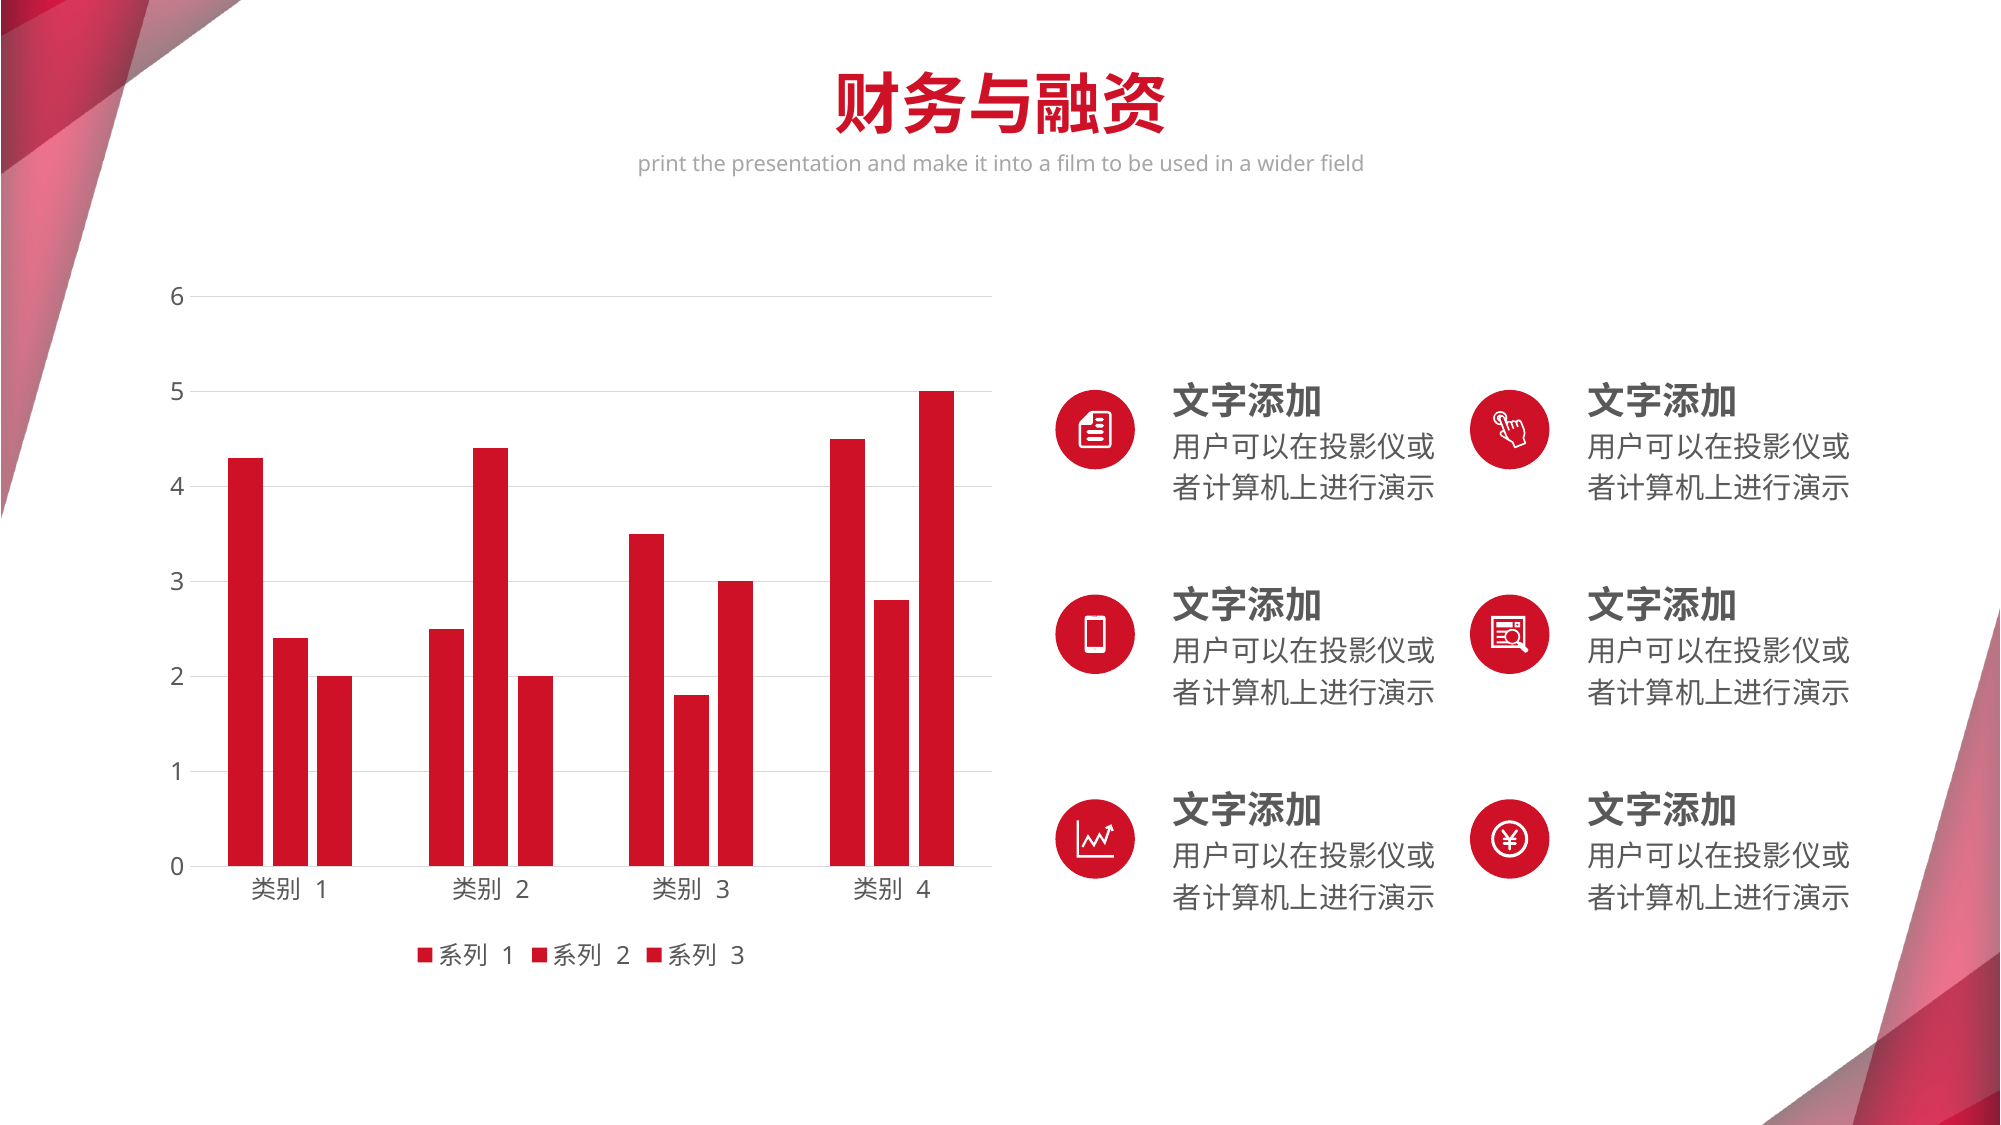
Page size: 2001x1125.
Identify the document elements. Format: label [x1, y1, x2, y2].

chart [152, 265, 1010, 979]
text_box [1055, 389, 1135, 470]
text_box [1469, 799, 1550, 879]
text_box [1572, 769, 1885, 966]
text_box [1055, 594, 1135, 674]
text_box [544, 54, 1459, 184]
text_box [1158, 360, 1470, 556]
text_box [1469, 389, 1550, 470]
text_box [1572, 564, 1885, 761]
picture [1697, 606, 1999, 1125]
text_box [1469, 594, 1550, 674]
text_box [1055, 799, 1135, 879]
text_box [1158, 769, 1470, 966]
text_box [1572, 360, 1885, 556]
text_box [1158, 564, 1470, 761]
picture [2, 0, 303, 520]
